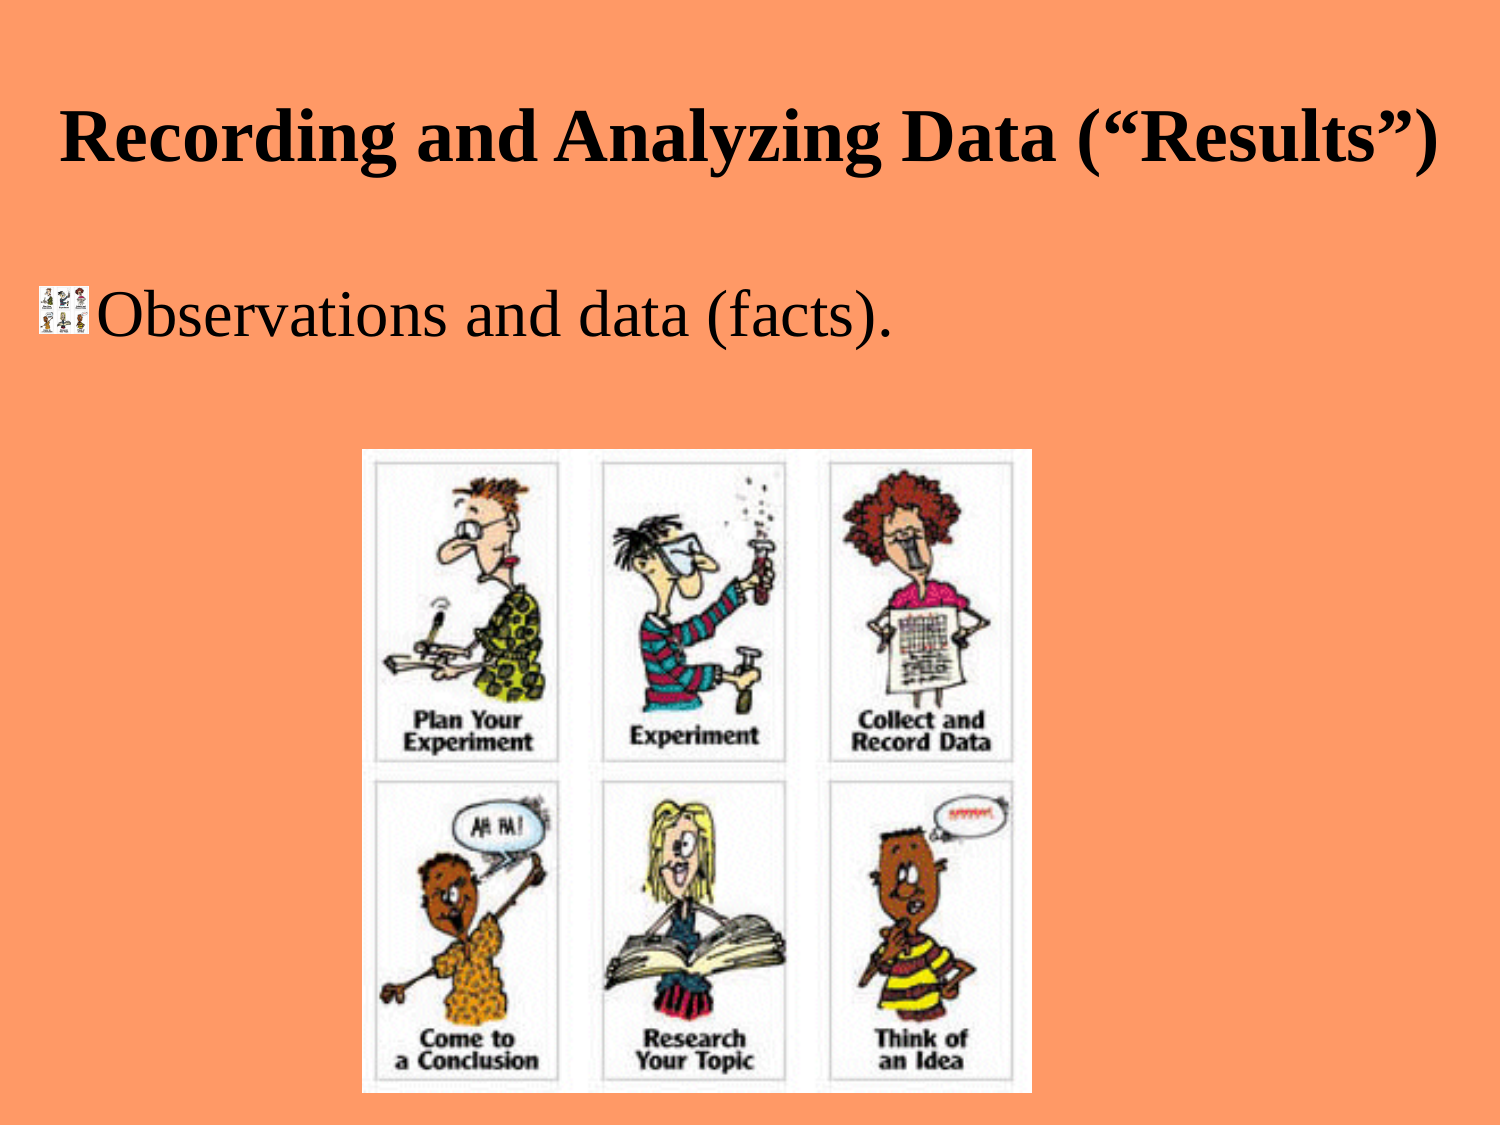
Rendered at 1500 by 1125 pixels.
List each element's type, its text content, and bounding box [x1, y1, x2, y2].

title Recording and Analyzing Data (“Results”) [24, 37, 1475, 225]
picture [362, 449, 1033, 1093]
list Observations and data (facts). [24, 262, 1475, 425]
picture [39, 286, 89, 334]
